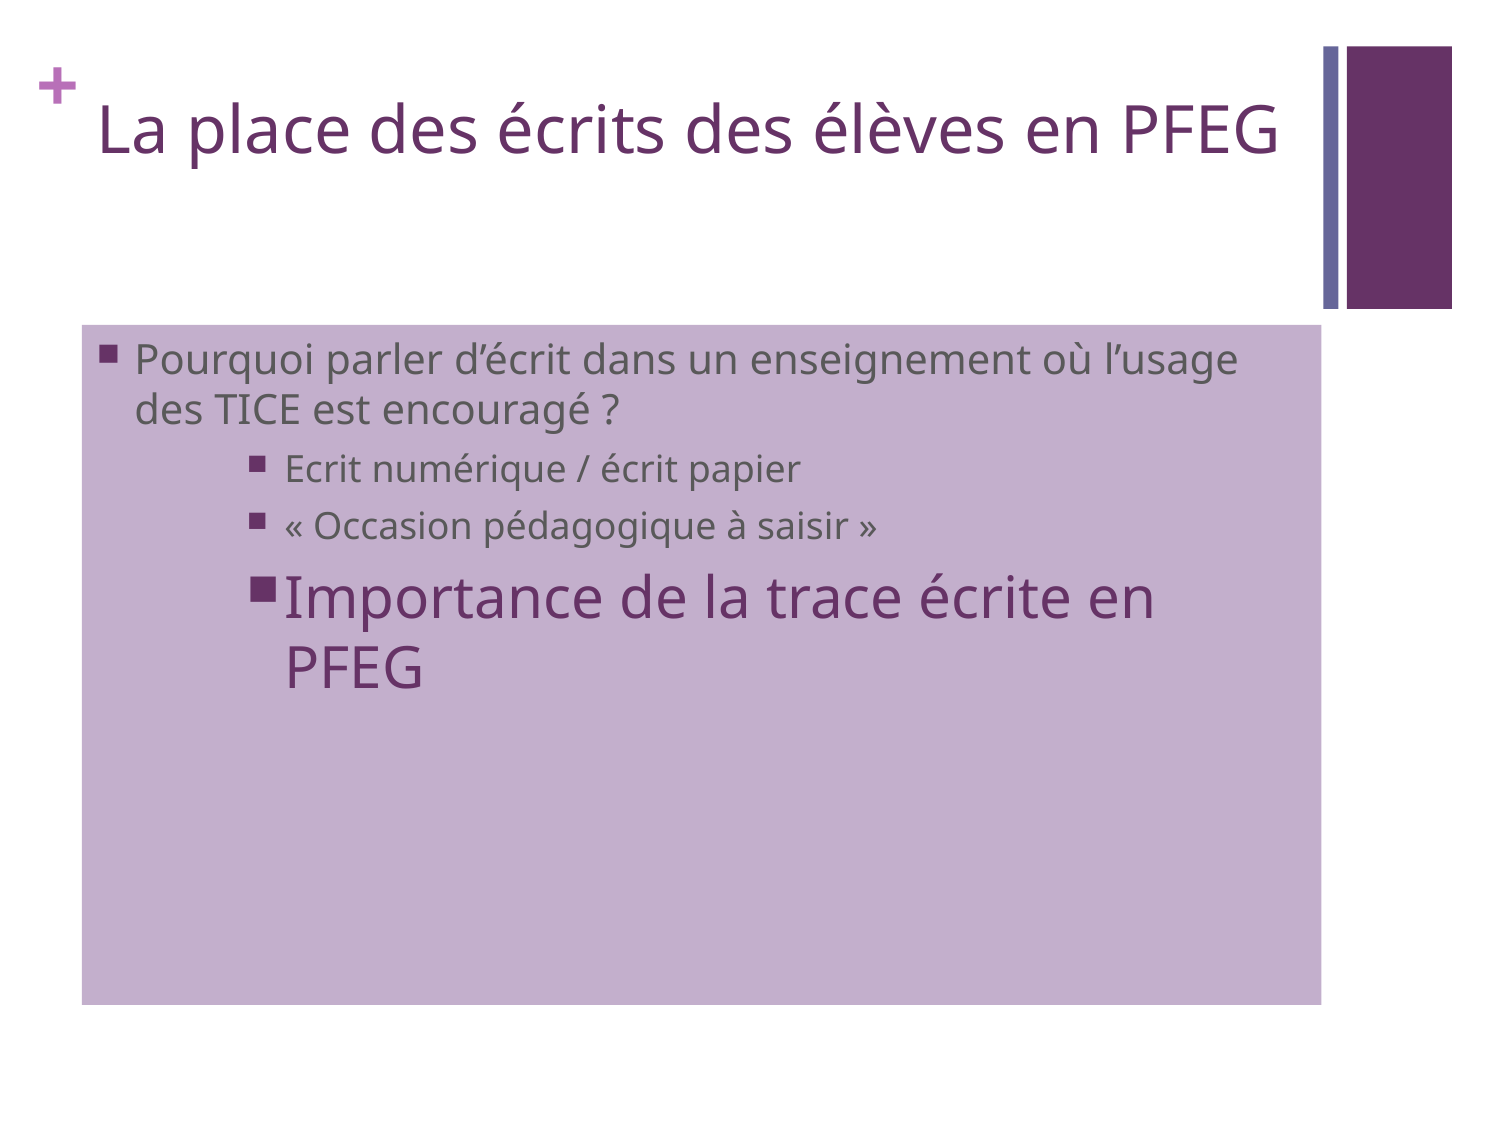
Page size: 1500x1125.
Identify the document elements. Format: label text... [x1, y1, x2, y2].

title La place des écrits des élèves en PFEG [81, 79, 1322, 263]
list Pourquoi parler d’écrit dans un enseignement où l’usage des TICE est encouragé ? Ecrit numérique / écrit papier « Occasion pédagogique à saisir » Importance de la trace écrite en PFEG [81, 324, 1322, 1005]
